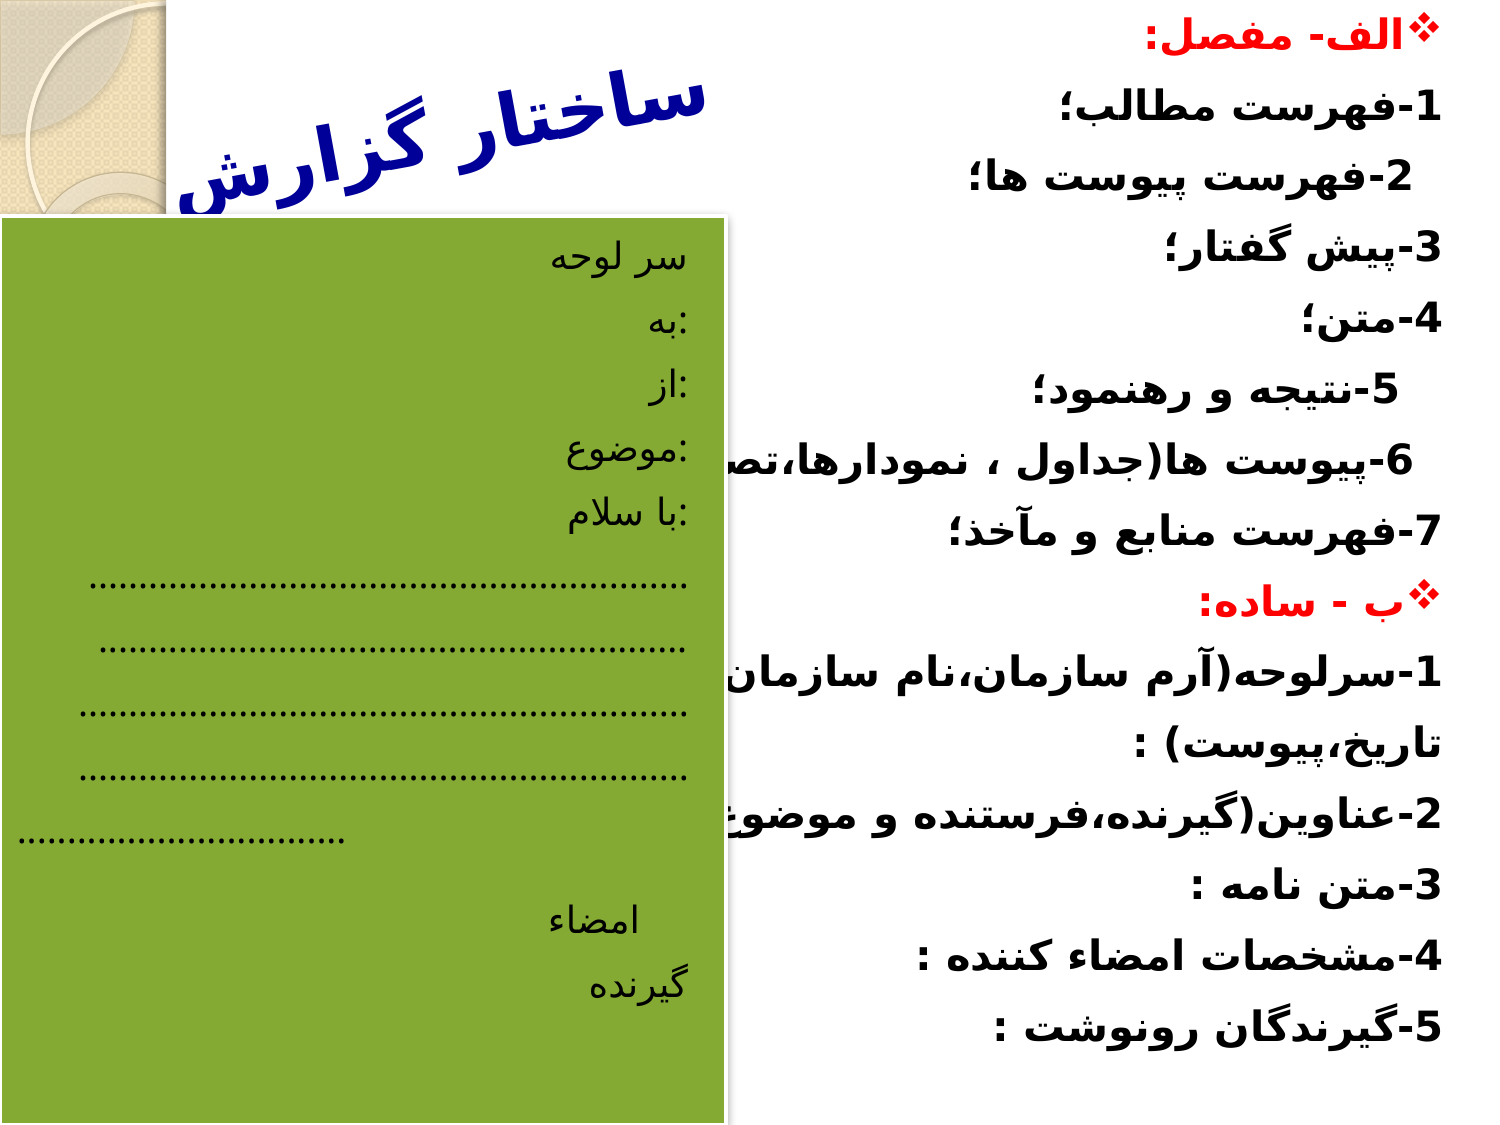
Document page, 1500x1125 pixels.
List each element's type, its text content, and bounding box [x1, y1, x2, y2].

text_box [0, 214, 728, 1125]
text_box سر لوحه به: از: موضوع: با سلام: ............................................................ ........................................................... ............................................................. ............................................................. ................................. امضاء گیرنده [0, 224, 703, 1013]
text_box الف- مفصل: 1-فهرست مطالب؛ 2-فهرست پیوست ها؛ 3-پیش گفتار؛ 4-متن؛ 5-نتیجه و رهنمود؛ 6-پیوست ها(جداول ، نمودارها،تصاویر) 7-فهرست منابع و مآخذ؛ ب - ساده: 1-سرلوحه(آرم سازمان،نام سازمان،شماره، تاریخ،پیوست) : 2-عناوین(گیرنده،فرستنده و موضوع نامه) : 3-متن نامه : 4-مشخصات امضاء کننده : 5-گیرندگان رونوشت : [0, 0, 1459, 1057]
